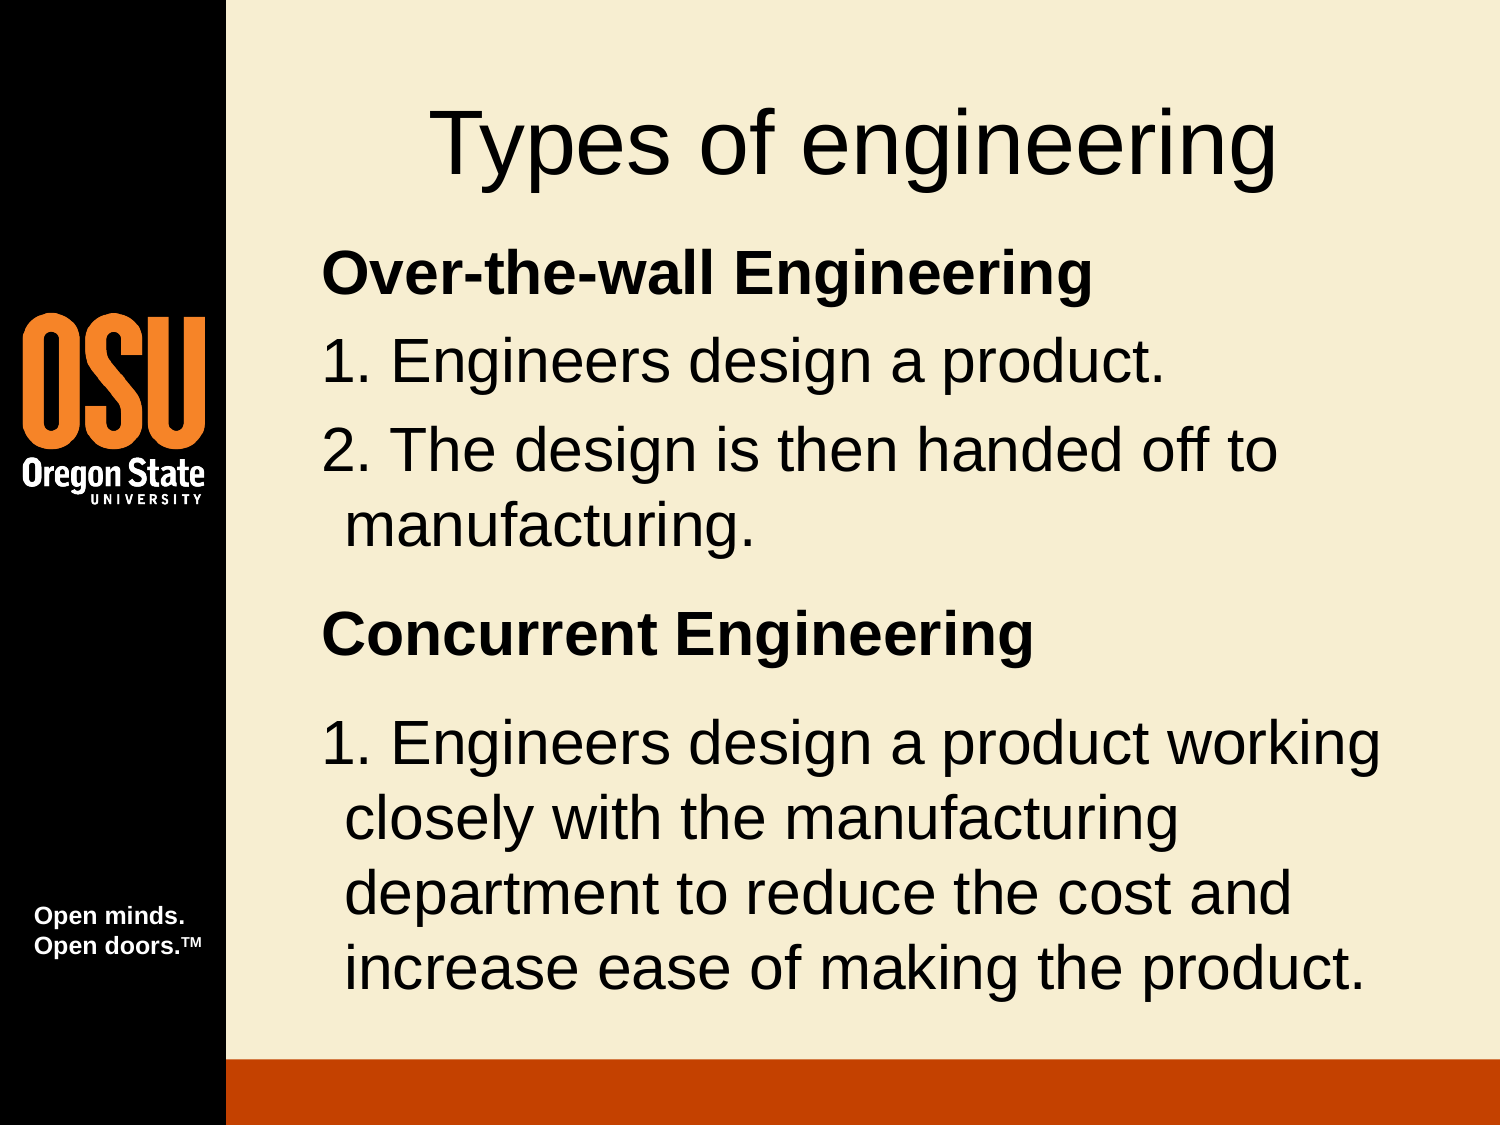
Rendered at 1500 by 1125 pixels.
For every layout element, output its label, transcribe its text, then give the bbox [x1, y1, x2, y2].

list Over-the-wall Engineering 1. Engineers design a product. 2. The design is then handed off to manufacturing. Concurrent Engineering 1. Engineers design a product working closely with the manufacturing department to reduce the cost and increase ease of making the product. [272, 217, 1465, 1008]
title Types of engineering [243, 43, 1465, 232]
picture [7, 297, 219, 524]
